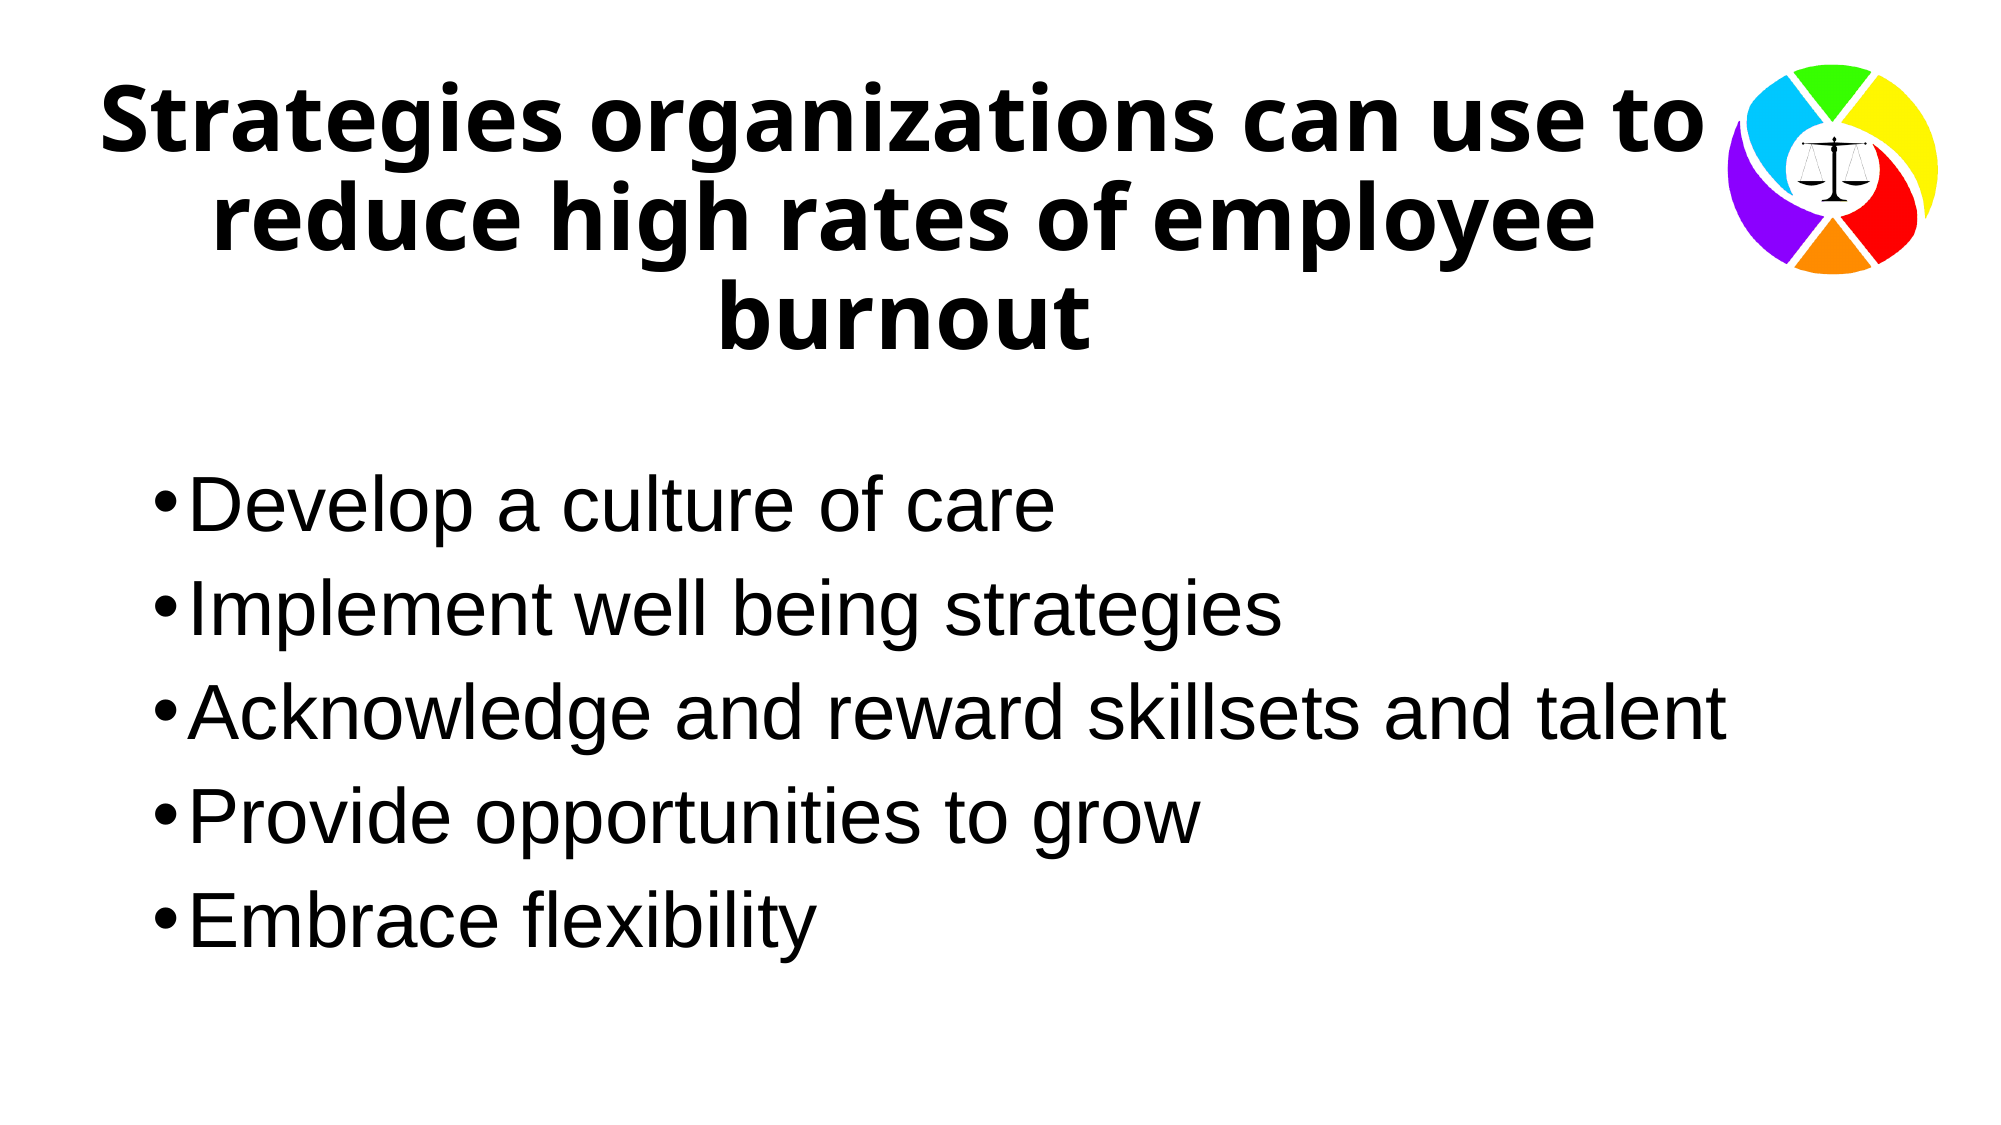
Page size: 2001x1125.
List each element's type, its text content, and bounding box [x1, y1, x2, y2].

list Develop a culture of care Implement well being strategies Acknowledge and reward skillsets and talent Provide opportunities to grow Embrace flexibility [137, 455, 1863, 976]
picture [1694, 29, 1973, 308]
title Strategies organizations can use to reduce high rates of employee burnout [26, 59, 1783, 383]
